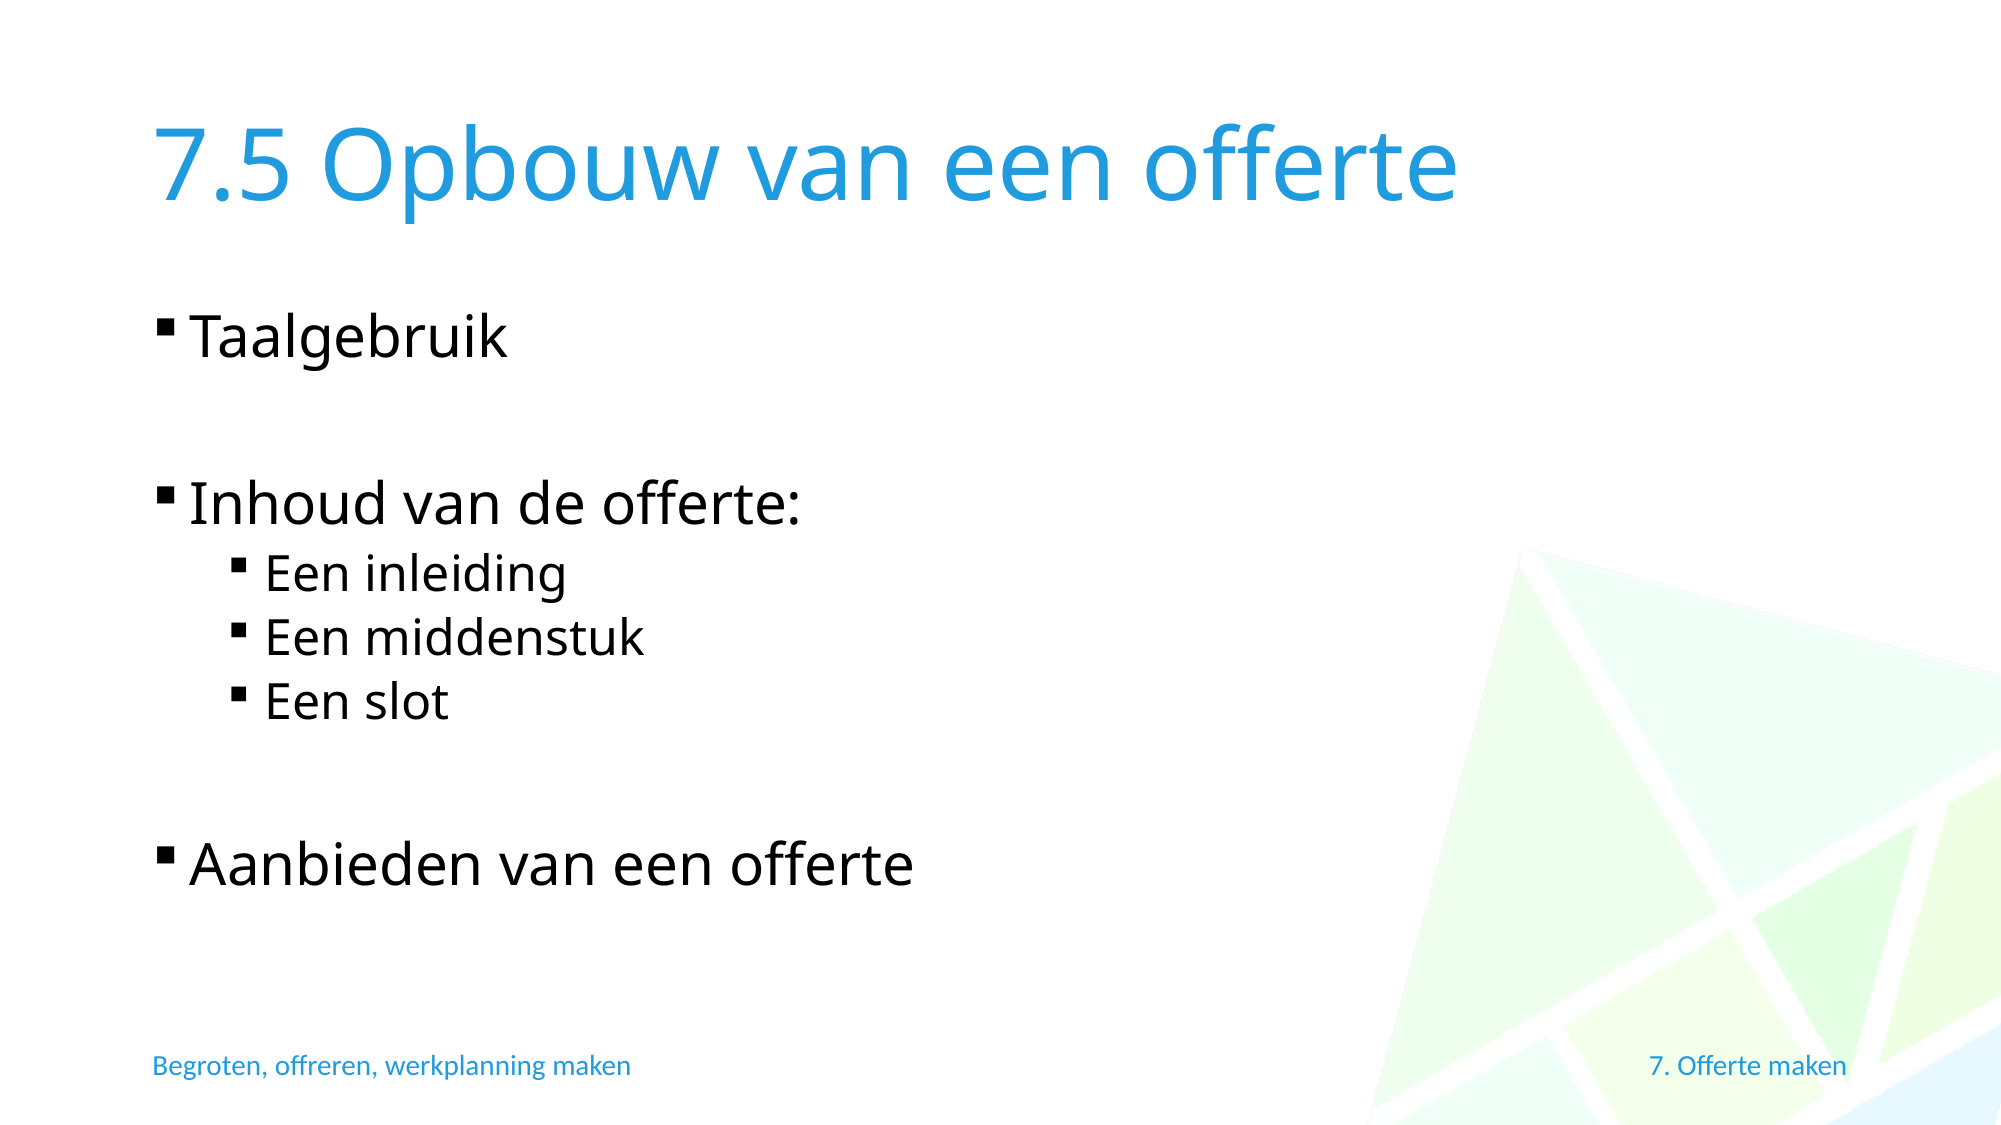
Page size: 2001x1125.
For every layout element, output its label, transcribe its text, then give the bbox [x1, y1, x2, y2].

list Begroten, offreren, werkplanning maken [137, 1042, 658, 1087]
title 7.5 Opbouw van een offerte [137, 59, 1863, 278]
list 7. Offerte maken [1412, 1042, 1863, 1103]
list Taalgebruik Inhoud van de offerte: Een inleiding Een middenstuk Een slot Aanbieden van een offerte [137, 299, 1863, 1014]
